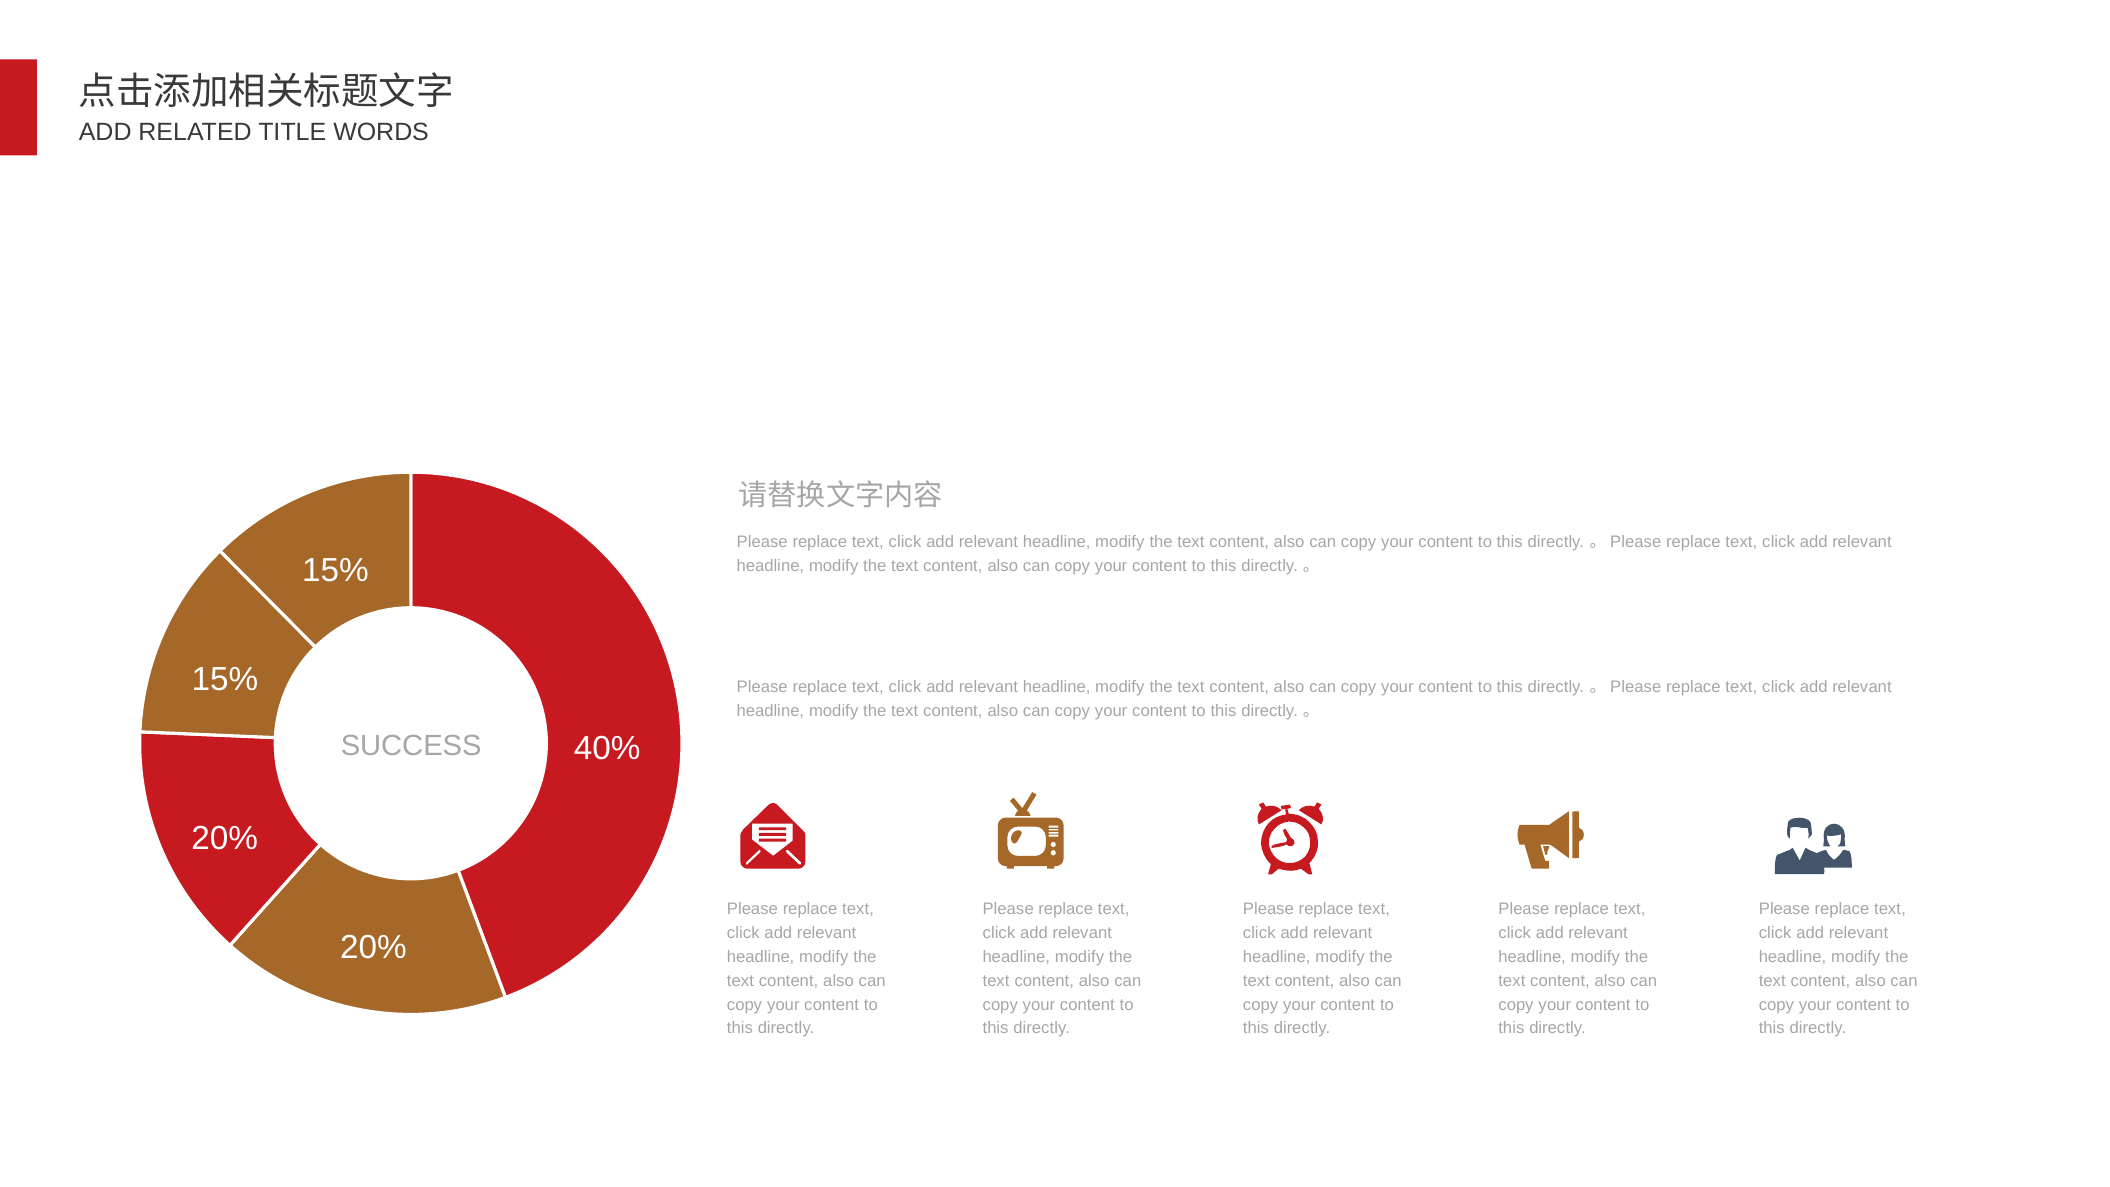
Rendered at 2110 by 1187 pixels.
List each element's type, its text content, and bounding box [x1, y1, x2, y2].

text_box [1787, 817, 1812, 839]
text_box [1298, 802, 1323, 825]
text_box [1572, 811, 1584, 859]
text_box Please replace text, click add relevant headline, modify the text content, also can copy your content to this directly.。Please replace text, click add relevant headline, modify the text content, also can copy your content to this directly.。 [743, 519, 1927, 583]
text_box Please replace text, click add relevant headline, modify the text content, also can copy your content to this directly. [1744, 886, 1943, 1045]
text_box Please replace text, click add relevant headline, modify the text content, also can copy your content to this directly. [1483, 886, 1683, 1045]
text_box [1257, 802, 1319, 875]
text_box ADD RELATED TITLE WORDS [62, 107, 446, 154]
text_box [1009, 792, 1037, 816]
text_box [1517, 811, 1569, 869]
text_box Please replace text, click add relevant headline, modify the text content, also can copy your content to this directly. [1228, 886, 1427, 1045]
text_box Please replace text, click add relevant headline, modify the text content, also can copy your content to this directly. [967, 886, 1167, 1045]
text_box [1774, 847, 1852, 875]
text_box Please replace text, click add relevant headline, modify the text content, also can copy your content to this directly. [712, 886, 911, 1045]
text_box [743, 802, 806, 869]
text_box 请替换文字内容 [743, 462, 965, 519]
text_box [1823, 823, 1846, 847]
text_box [997, 817, 1064, 869]
text_box Please replace text, click add relevant headline, modify the text content, also can copy your content to this directly.。Please replace text, click add relevant headline, modify the text content, also can copy your content to this directly.。 [743, 664, 1927, 728]
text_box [79, 460, 743, 1026]
text_box 点击添加相关标题文字 [62, 59, 470, 121]
